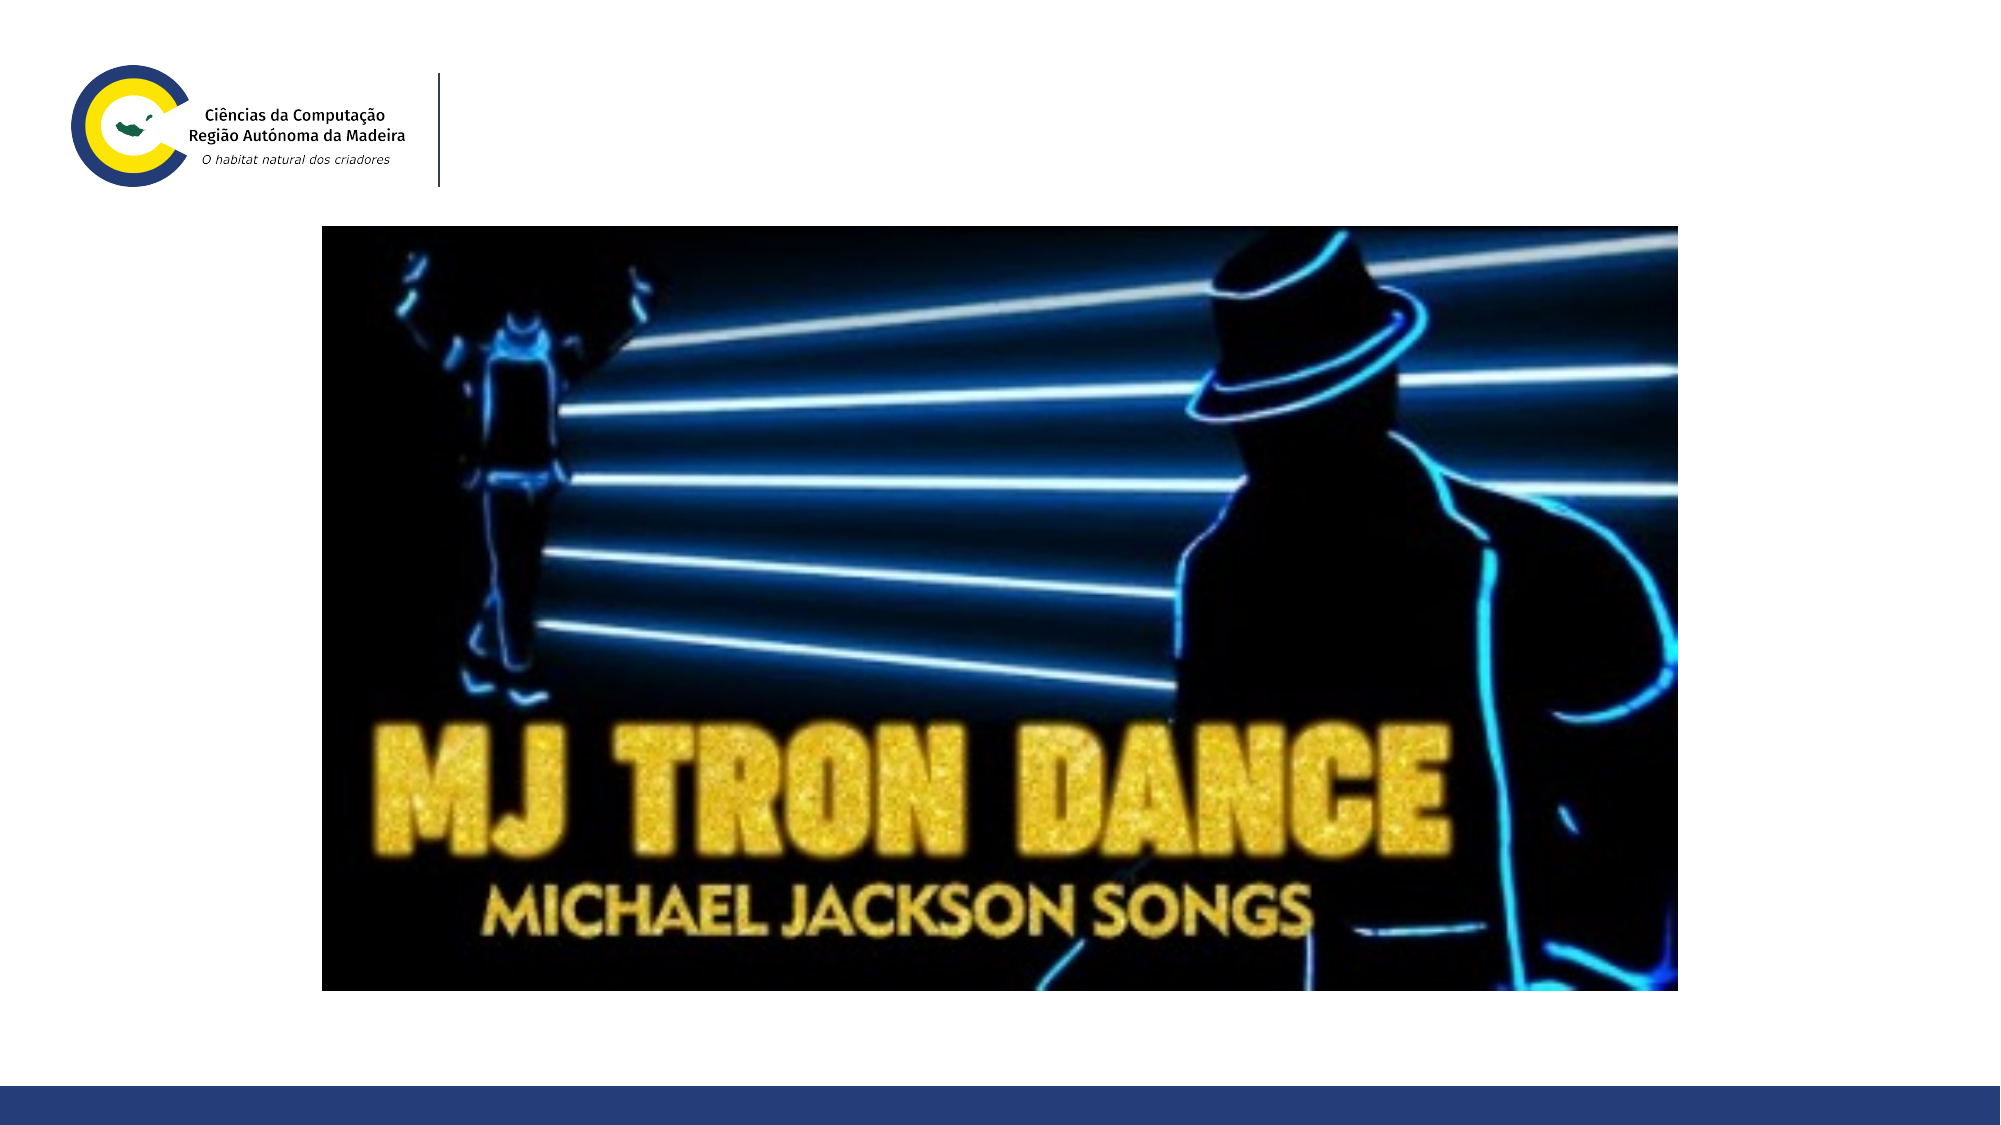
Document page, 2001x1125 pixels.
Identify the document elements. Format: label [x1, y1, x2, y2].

text_box [71, 65, 440, 188]
text_box [0, 1085, 2000, 1125]
text_box [321, 225, 1678, 992]
